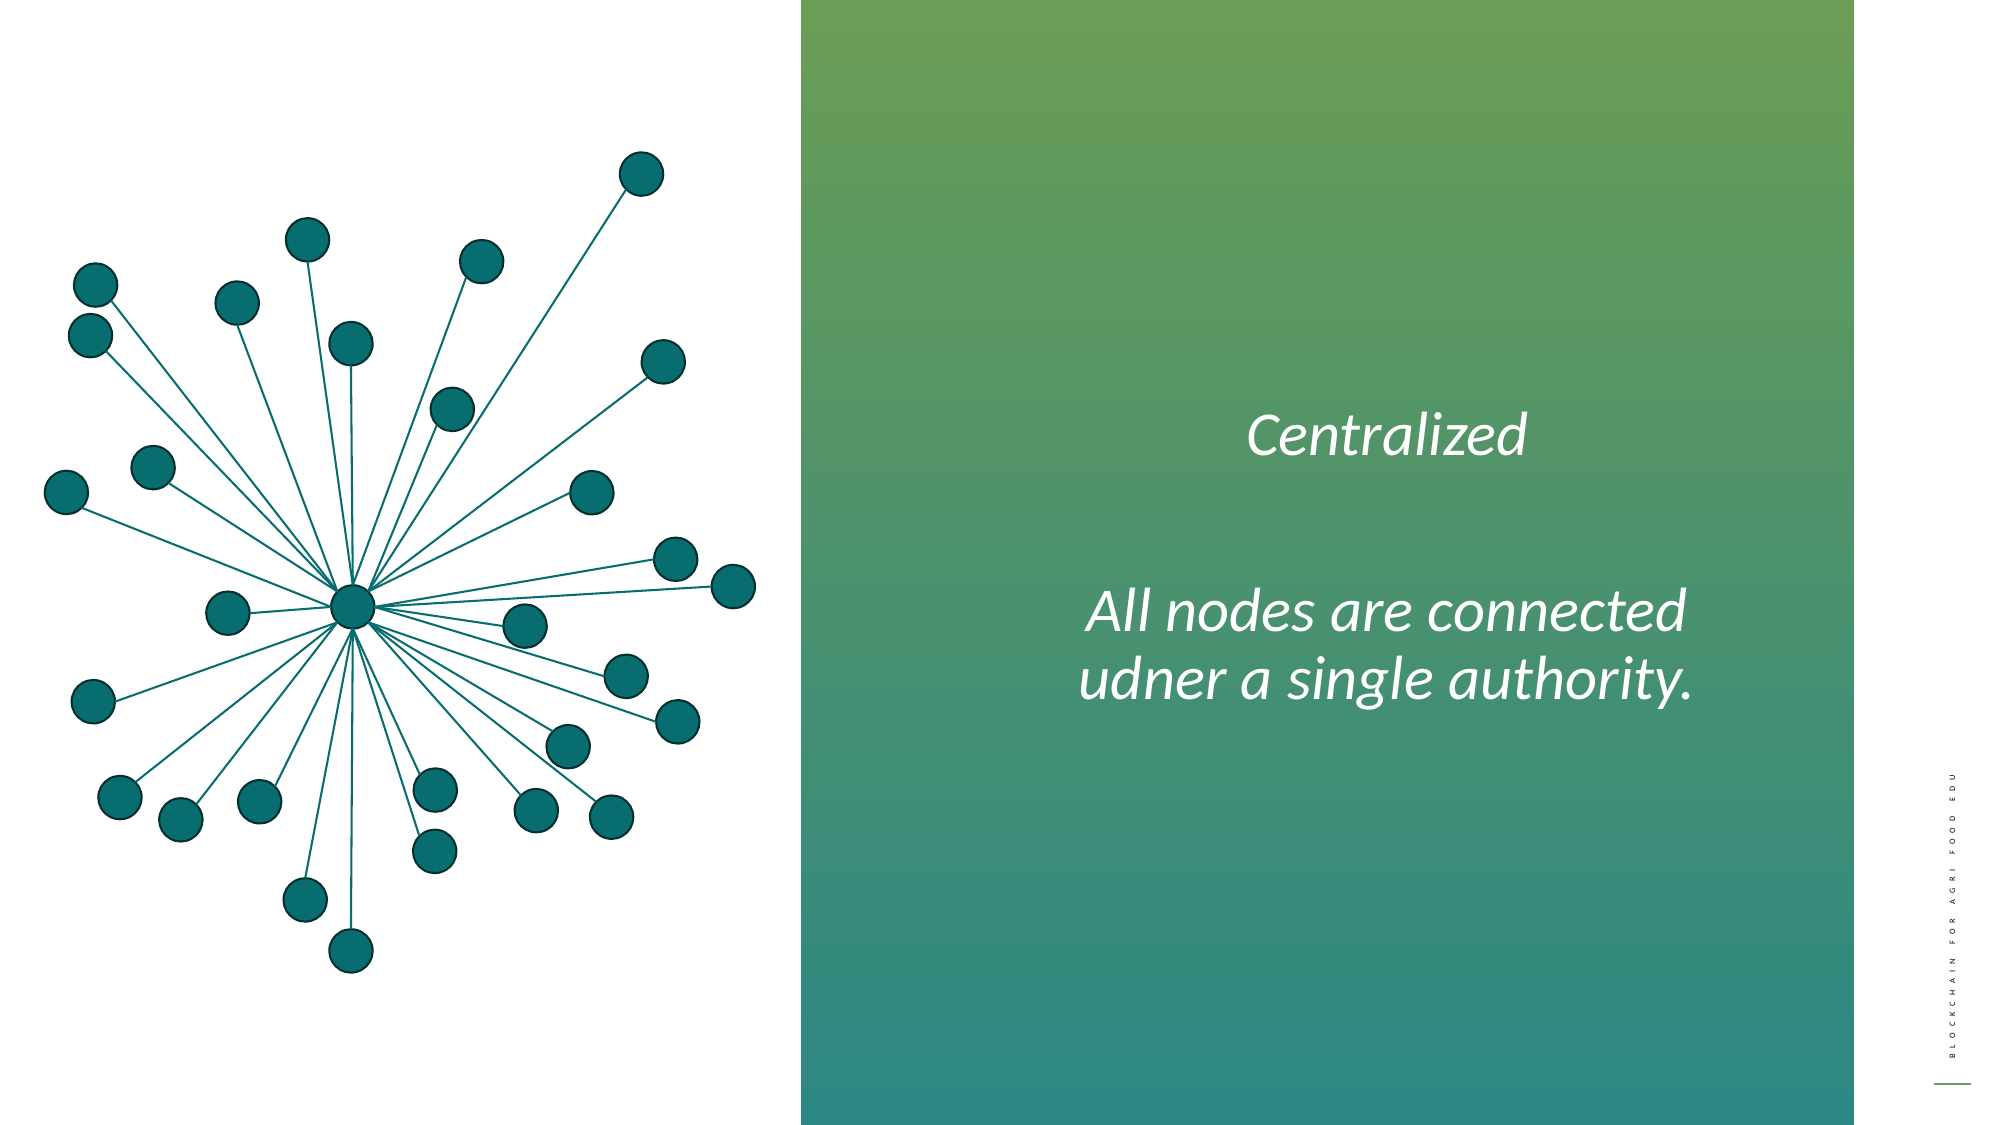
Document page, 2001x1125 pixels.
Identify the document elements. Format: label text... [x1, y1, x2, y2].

list Centralized All nodes are connected udner a single authority. [999, 97, 1775, 1017]
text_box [44, 152, 755, 973]
